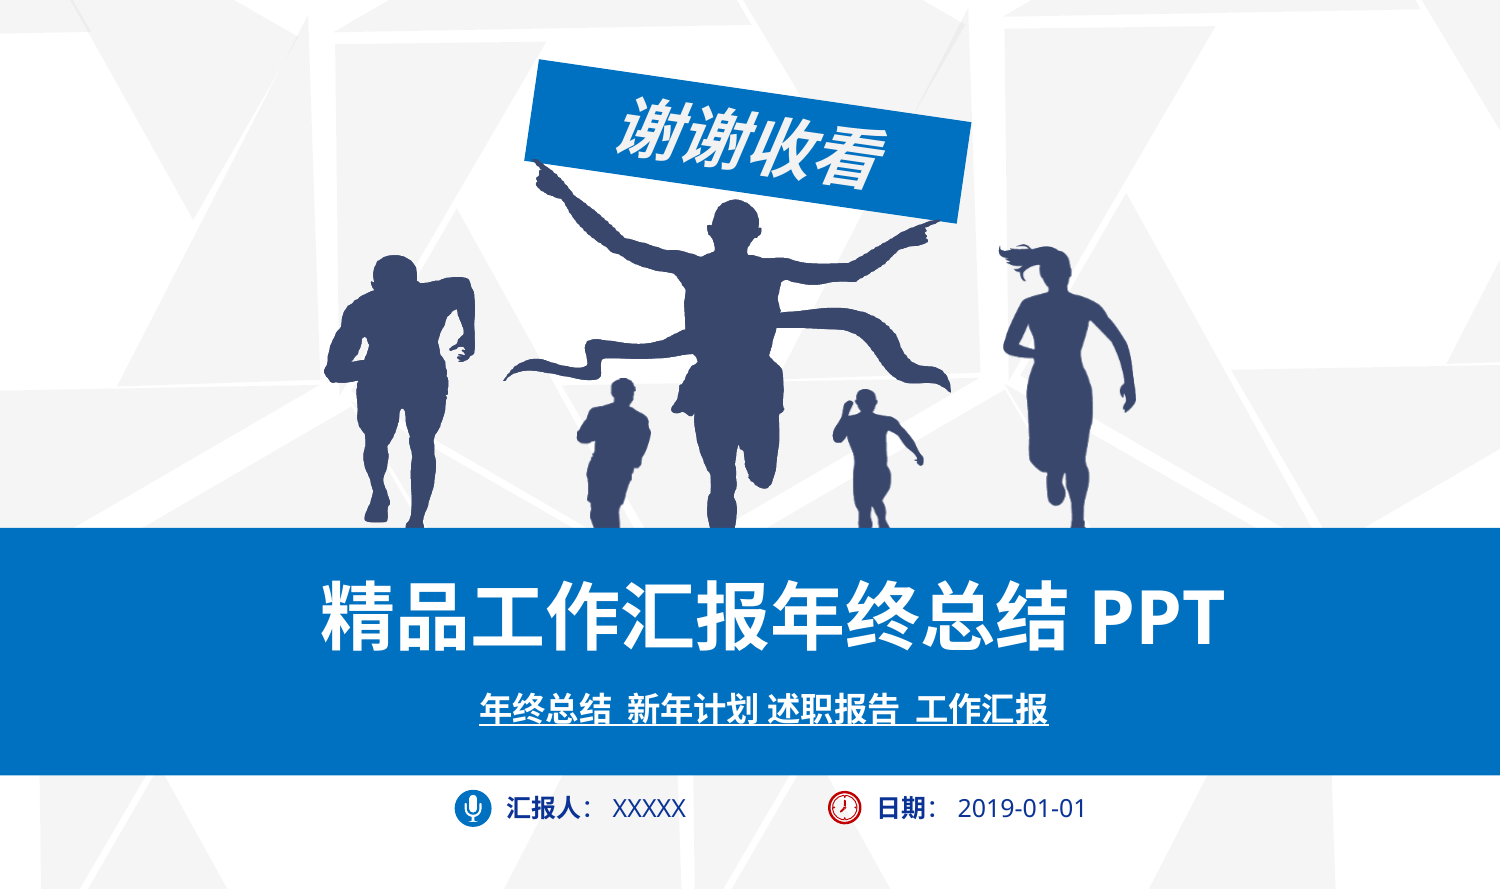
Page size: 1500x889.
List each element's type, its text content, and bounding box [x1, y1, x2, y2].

text_box 汇报人：XXXXX [491, 785, 702, 830]
picture [324, 255, 475, 556]
picture [503, 158, 951, 609]
text_box 日期：2019-01-01 [861, 785, 1103, 830]
text_box [454, 789, 491, 827]
text_box [0, 525, 1500, 778]
text_box 谢谢收看 [593, 72, 900, 157]
text_box 年终总结 新年计划 述职报告 工作汇报 [464, 680, 1064, 736]
text_box 精品工作汇报年终总结PPT [306, 562, 1242, 668]
text_box [828, 790, 861, 825]
text_box [522, 57, 974, 226]
picture [998, 244, 1137, 551]
